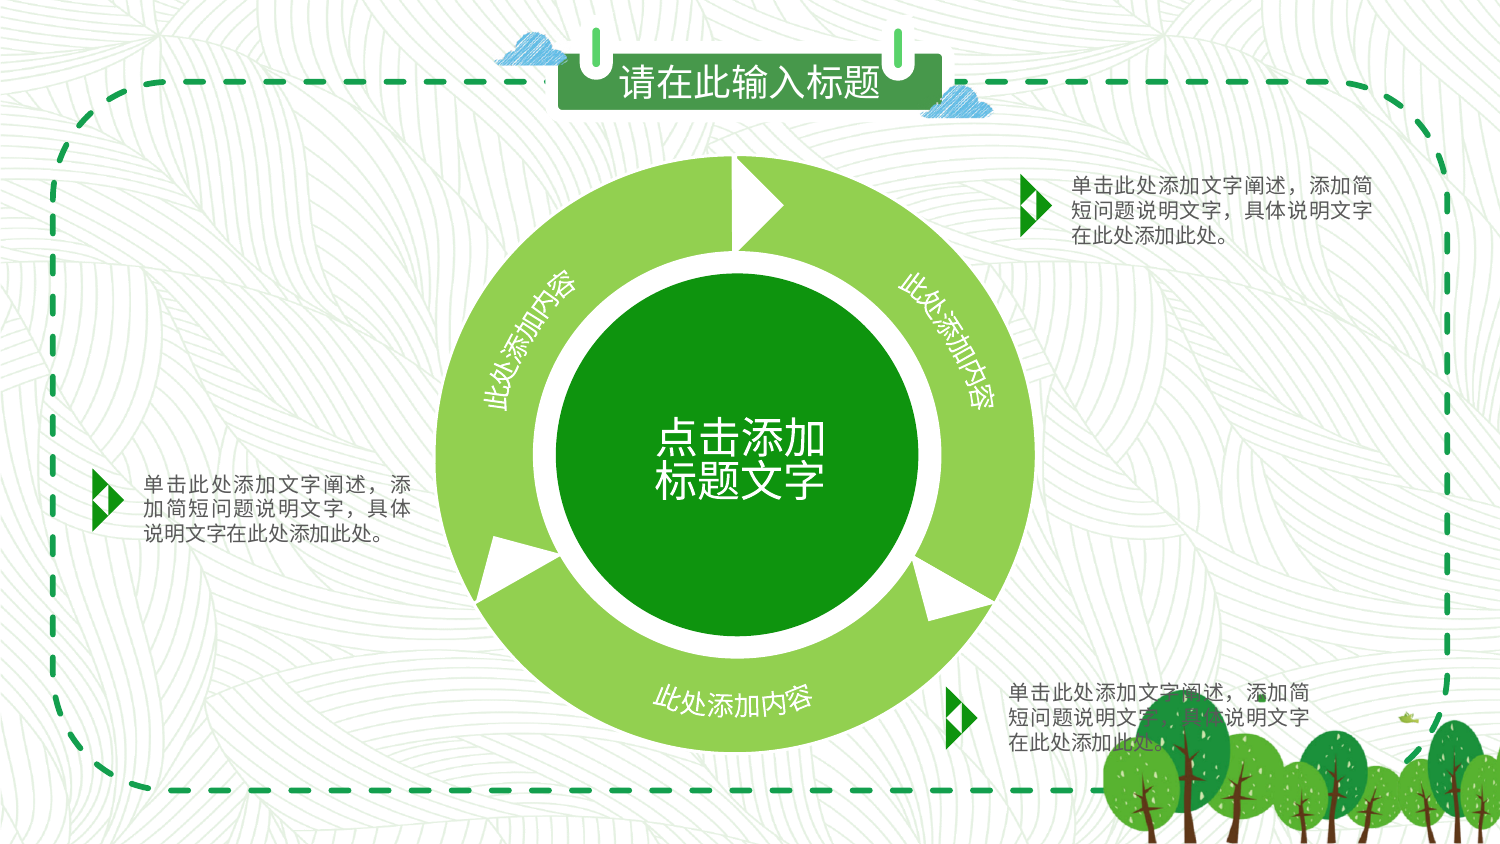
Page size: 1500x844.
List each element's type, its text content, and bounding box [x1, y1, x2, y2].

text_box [432, 154, 1037, 754]
text_box [1037, 187, 1054, 223]
text_box [91, 465, 126, 535]
text_box 单击此处添加文字阐述，添加简短问题说明文字，具体说明文字在此处添加此处。 [1057, 165, 1388, 256]
text_box 单击此处添加文字阐述，添加简短问题说明文字，具体说明文字在此处添加此处。 [994, 672, 1325, 763]
picture [2, 1, 1500, 844]
text_box 单击此处添加文字阐述，添加简短问题说明文字，具体说明文字在此处添加此处。 [129, 463, 426, 554]
